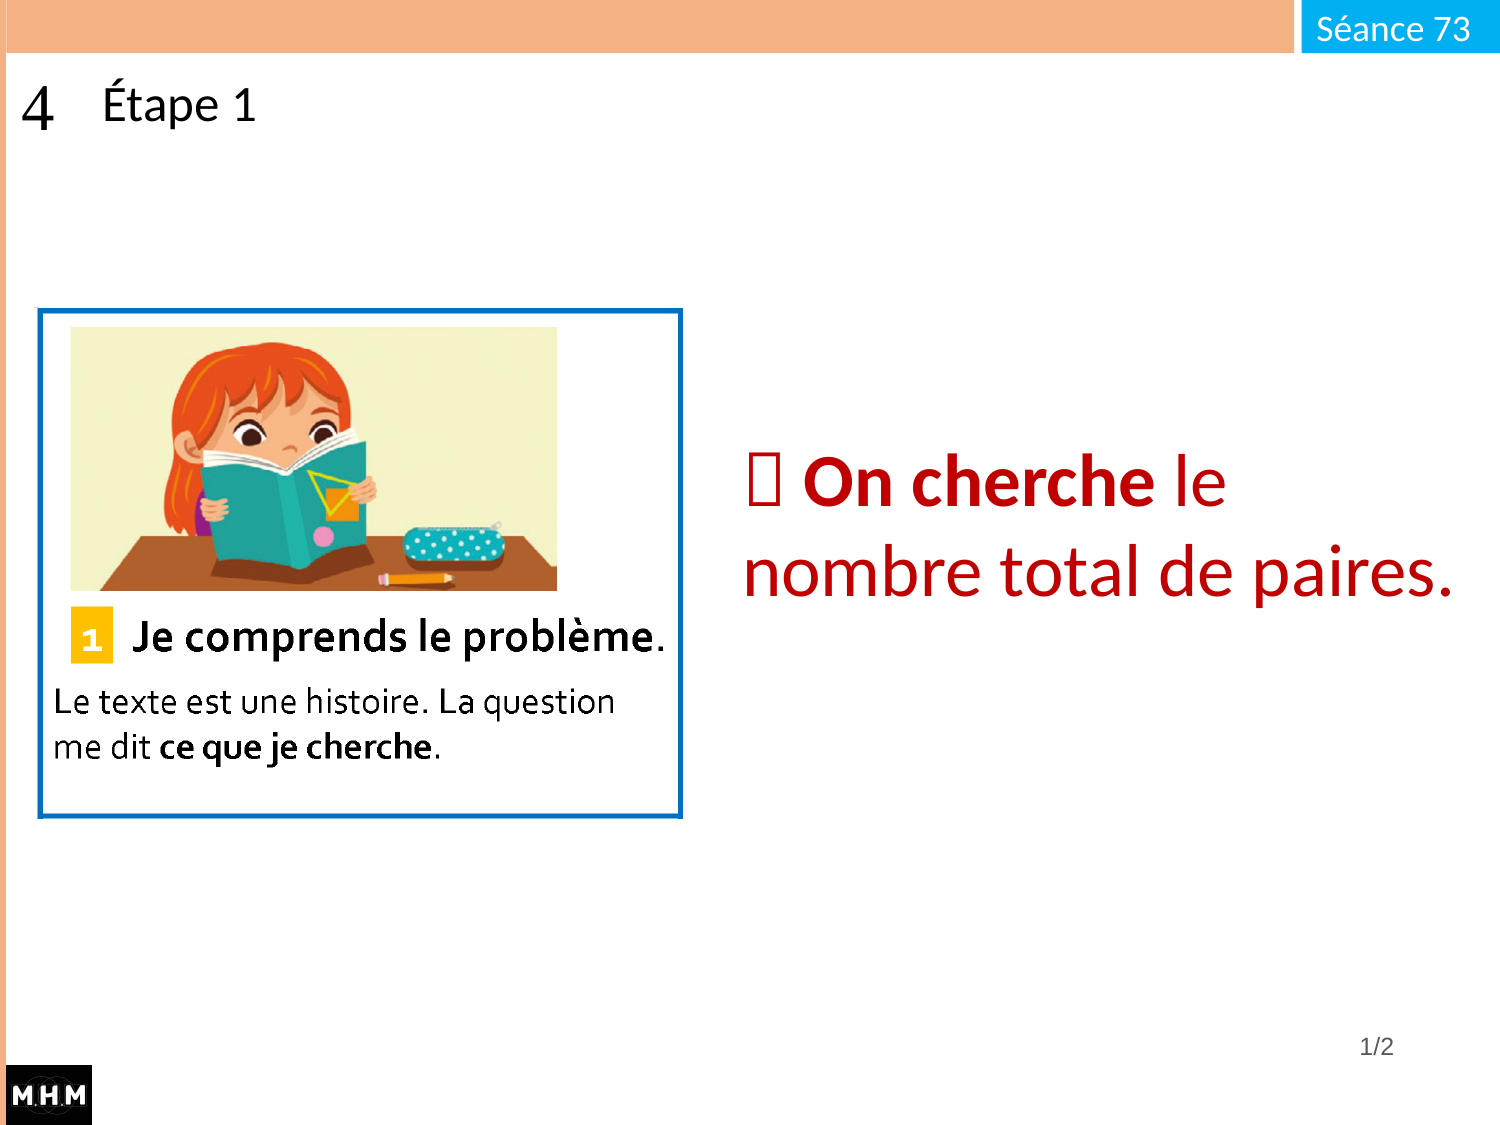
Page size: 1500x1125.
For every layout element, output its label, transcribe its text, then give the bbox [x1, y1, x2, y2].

picture [6, 1065, 92, 1125]
text_box 1/2 [1339, 1022, 1414, 1068]
text_box  On cherche le nombre total de paires. [727, 424, 1482, 620]
title Étape 1 [87, 32, 1382, 140]
picture [34, 306, 684, 819]
